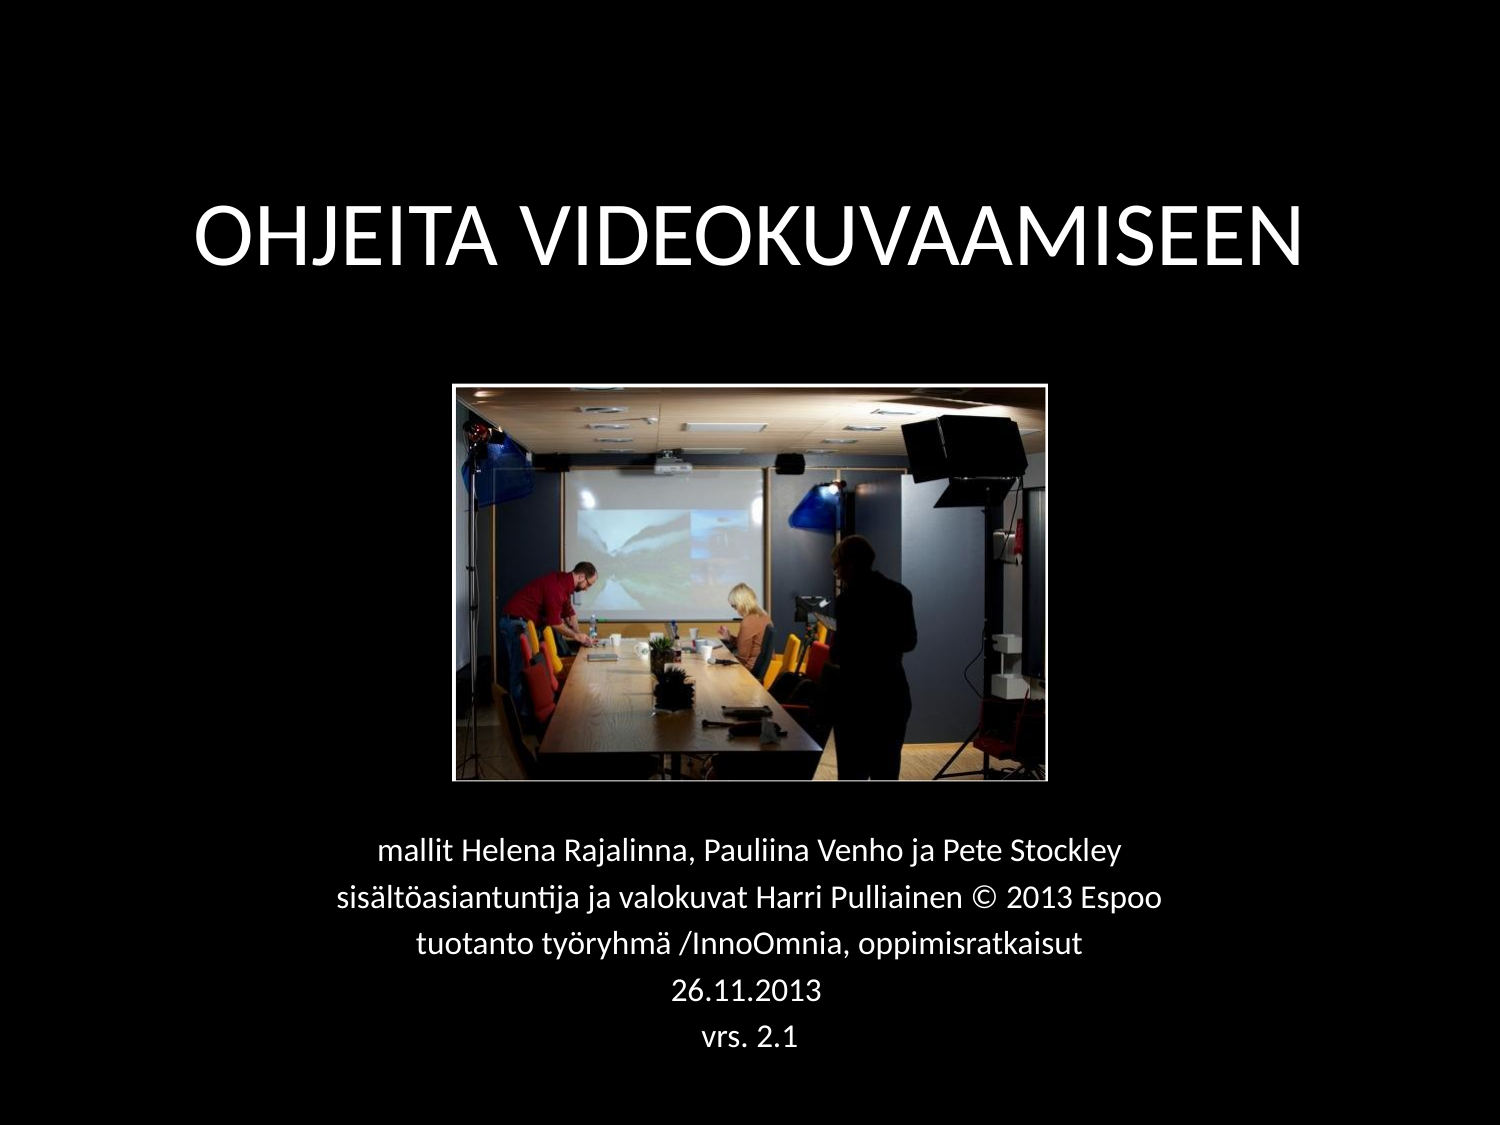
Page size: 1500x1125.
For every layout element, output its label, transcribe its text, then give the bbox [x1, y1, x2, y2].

text_box [452, 383, 1048, 782]
subtitle mallit Helena Rajalinna, Pauliina Venho ja Pete Stockley sisältöasiantuntija ja valokuvat Harri Pulliainen © 2013 Espoo tuotanto työryhmä /InnoOmnia, oppimisratkaisut 26.11.2013 vrs. 2.1 [225, 820, 1275, 1073]
title OHJEITA VIDEOKUVAAMISEEN [112, 108, 1388, 350]
text_box [455, 387, 1046, 781]
